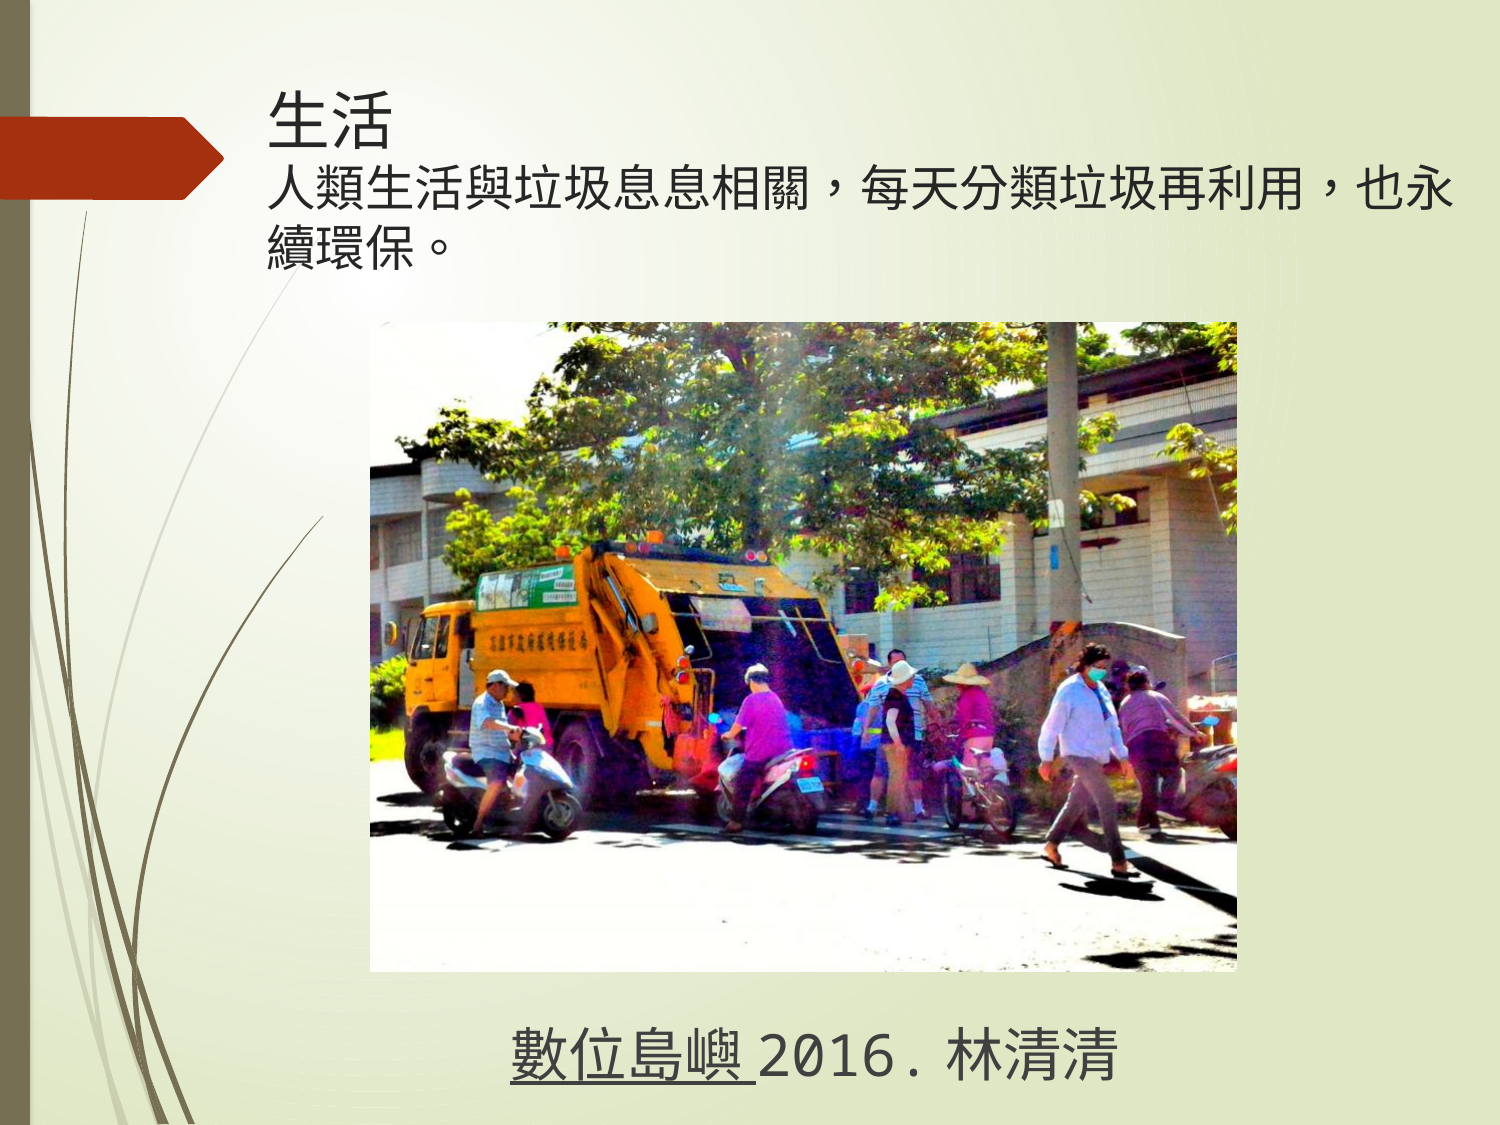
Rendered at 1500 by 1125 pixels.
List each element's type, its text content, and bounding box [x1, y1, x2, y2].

text_box 數位島嶼 2016.林清清 [495, 1010, 1179, 1100]
title 生活 人類生活與垃圾息息相關，每天分類垃圾再利用，也永續環保。 [251, 73, 1500, 284]
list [369, 321, 1237, 972]
